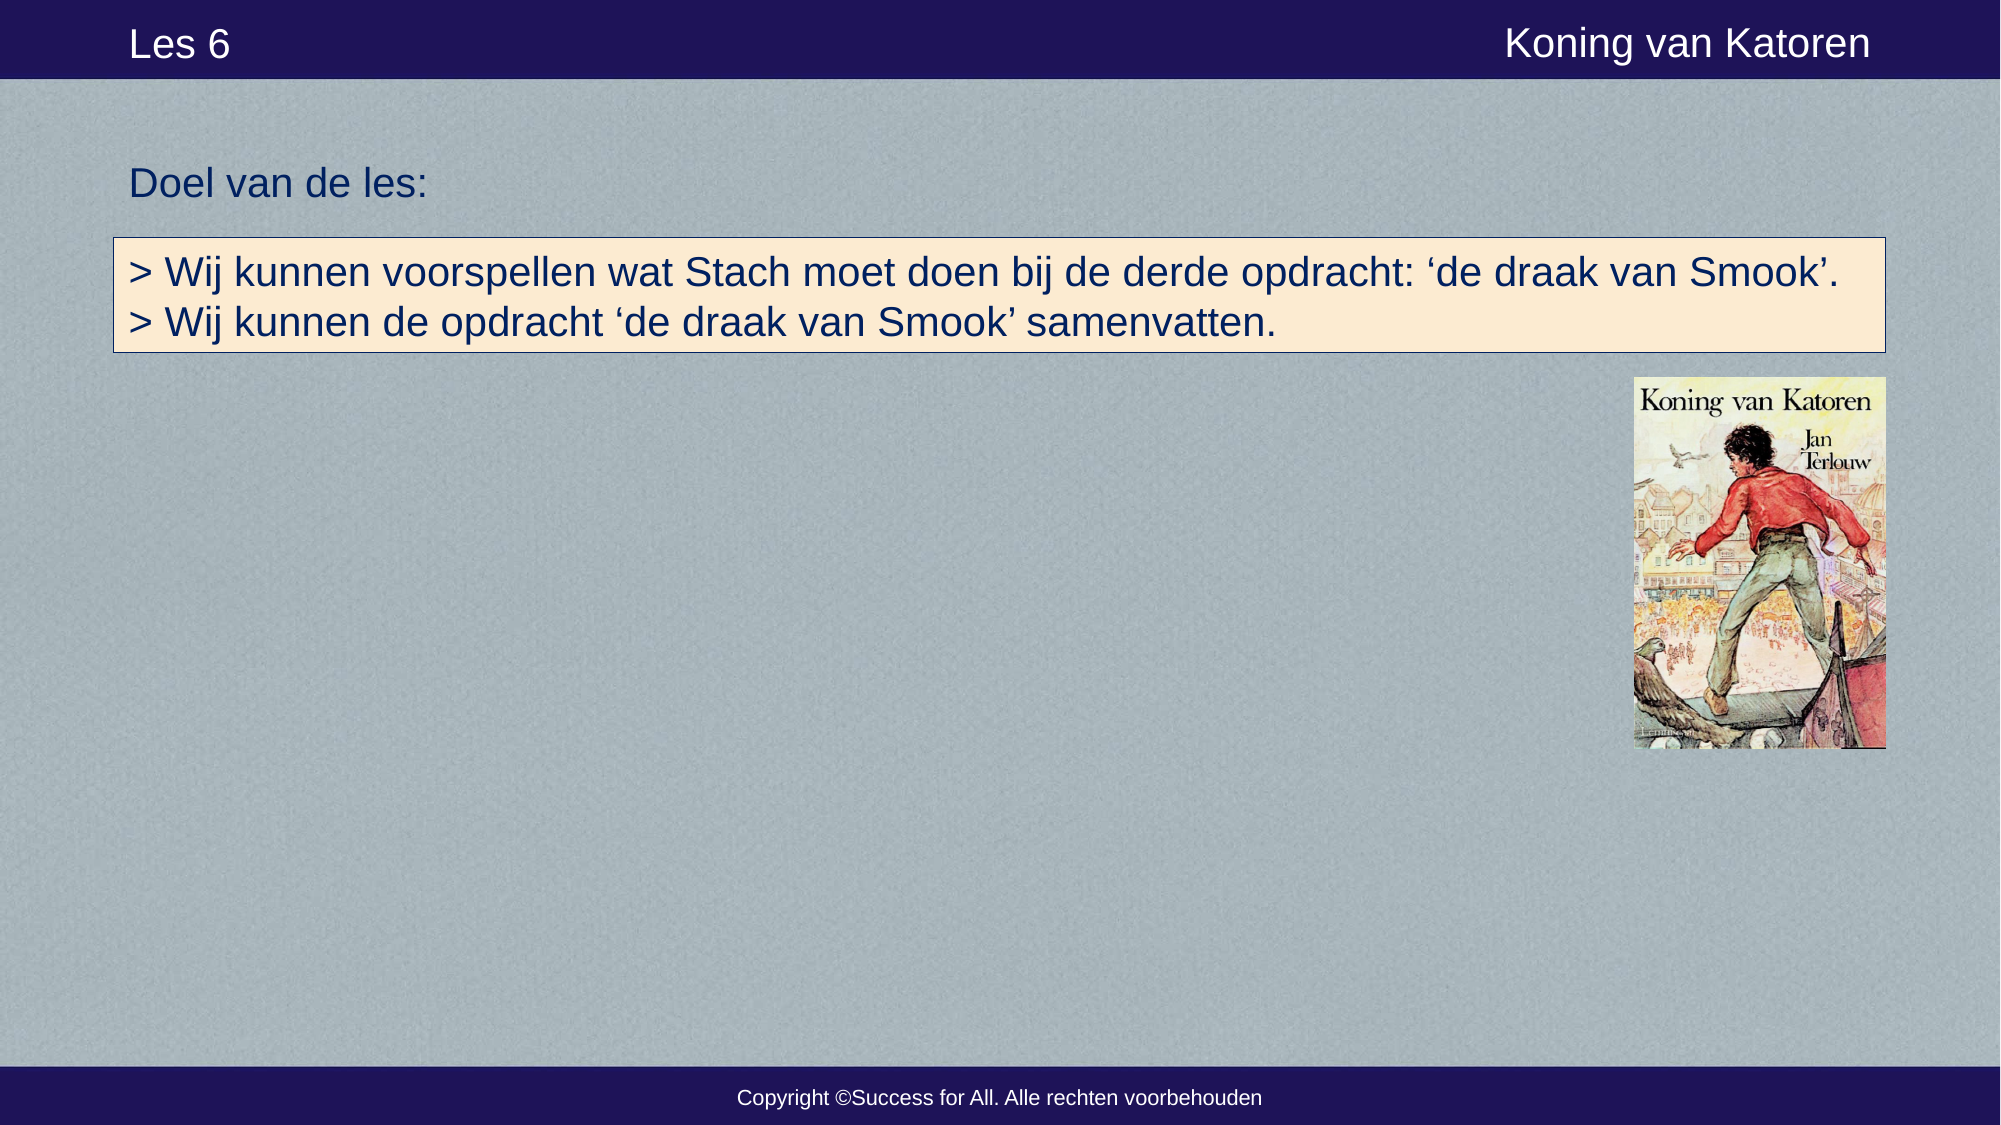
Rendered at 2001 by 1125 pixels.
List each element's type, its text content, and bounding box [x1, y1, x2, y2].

picture [0, 0, 2001, 1125]
text_box Doel van de les: [113, 148, 1635, 214]
text_box Koning van Katoren [999, 8, 1886, 73]
text_box Copyright ©Success for All. Alle rechten voorbehouden [0, 1076, 2000, 1125]
text_box > Wij kunnen voorspellen wat Stach moet doen bij de derde opdracht: ‘de draak van Smook’. > Wij kunnen de opdracht ‘de draak van Smook’ samenvatten. [113, 237, 1886, 353]
text_box Les 6 [114, 9, 354, 75]
